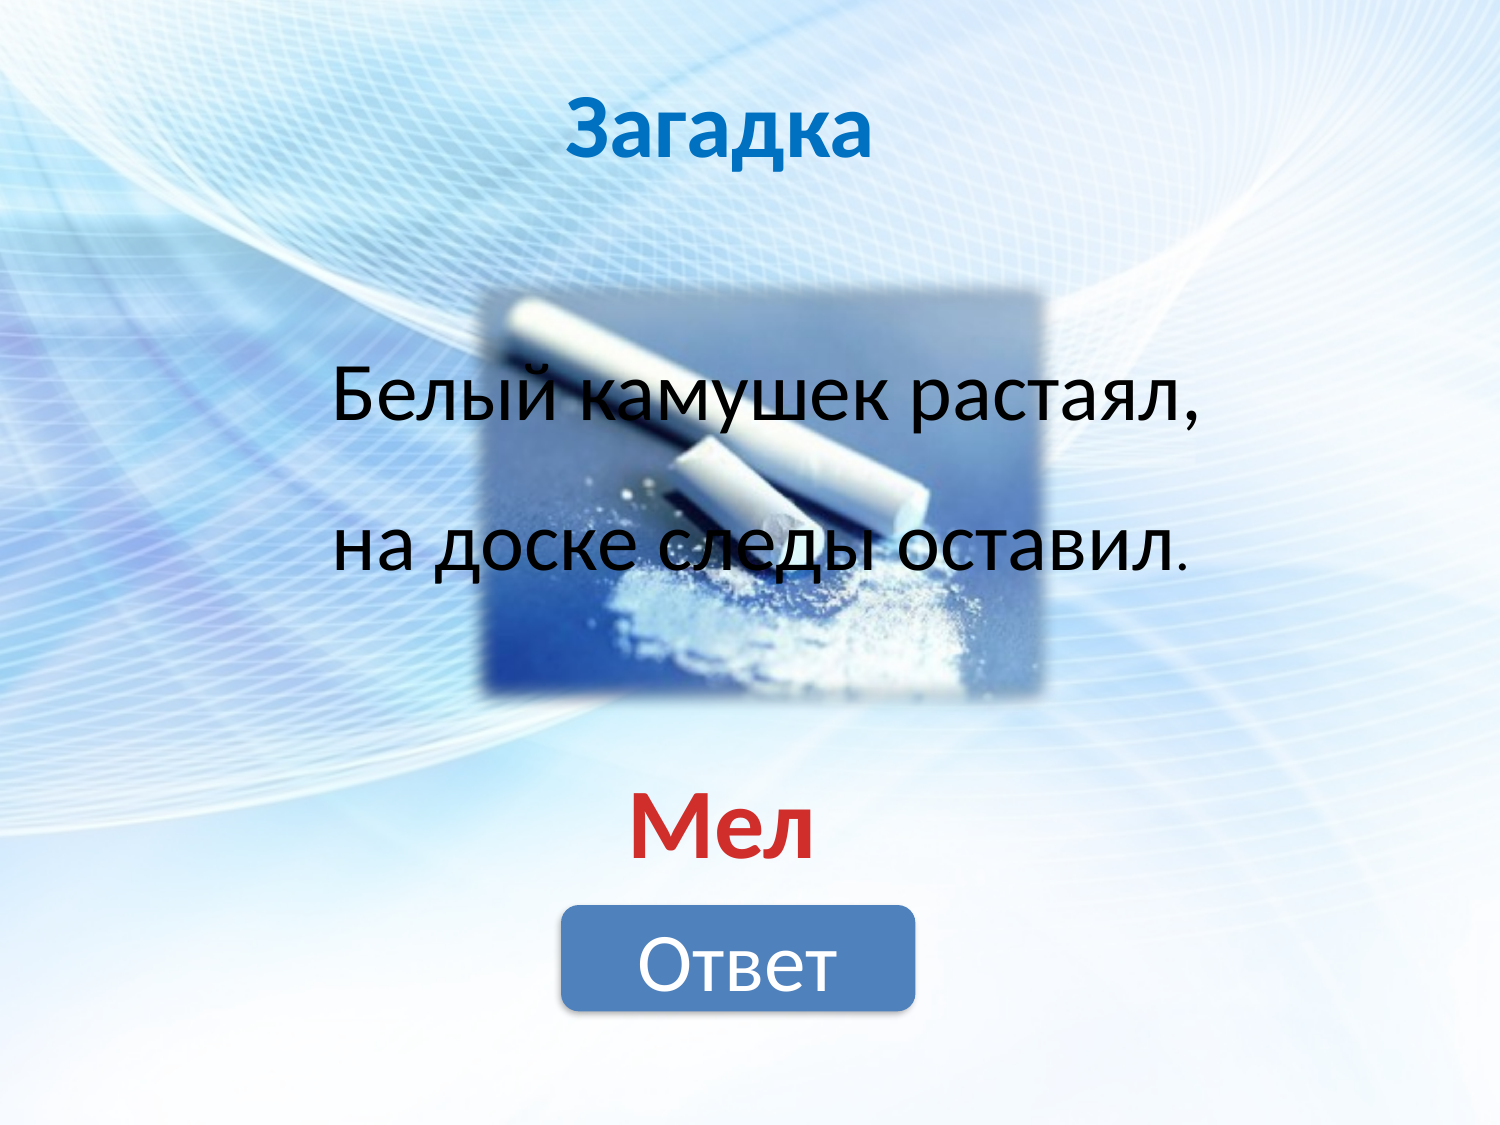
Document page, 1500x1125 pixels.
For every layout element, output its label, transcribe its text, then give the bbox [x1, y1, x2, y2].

text_box Мел [612, 751, 832, 887]
text_box Белый камушек растаял, на доске следы оставил. [317, 279, 461, 595]
picture [466, 274, 1058, 712]
text_box Ответ [558, 902, 918, 1014]
text_box Белый камушек растаял, на доске следы оставил. [1062, 279, 1218, 595]
text_box Загадка [550, 58, 890, 183]
